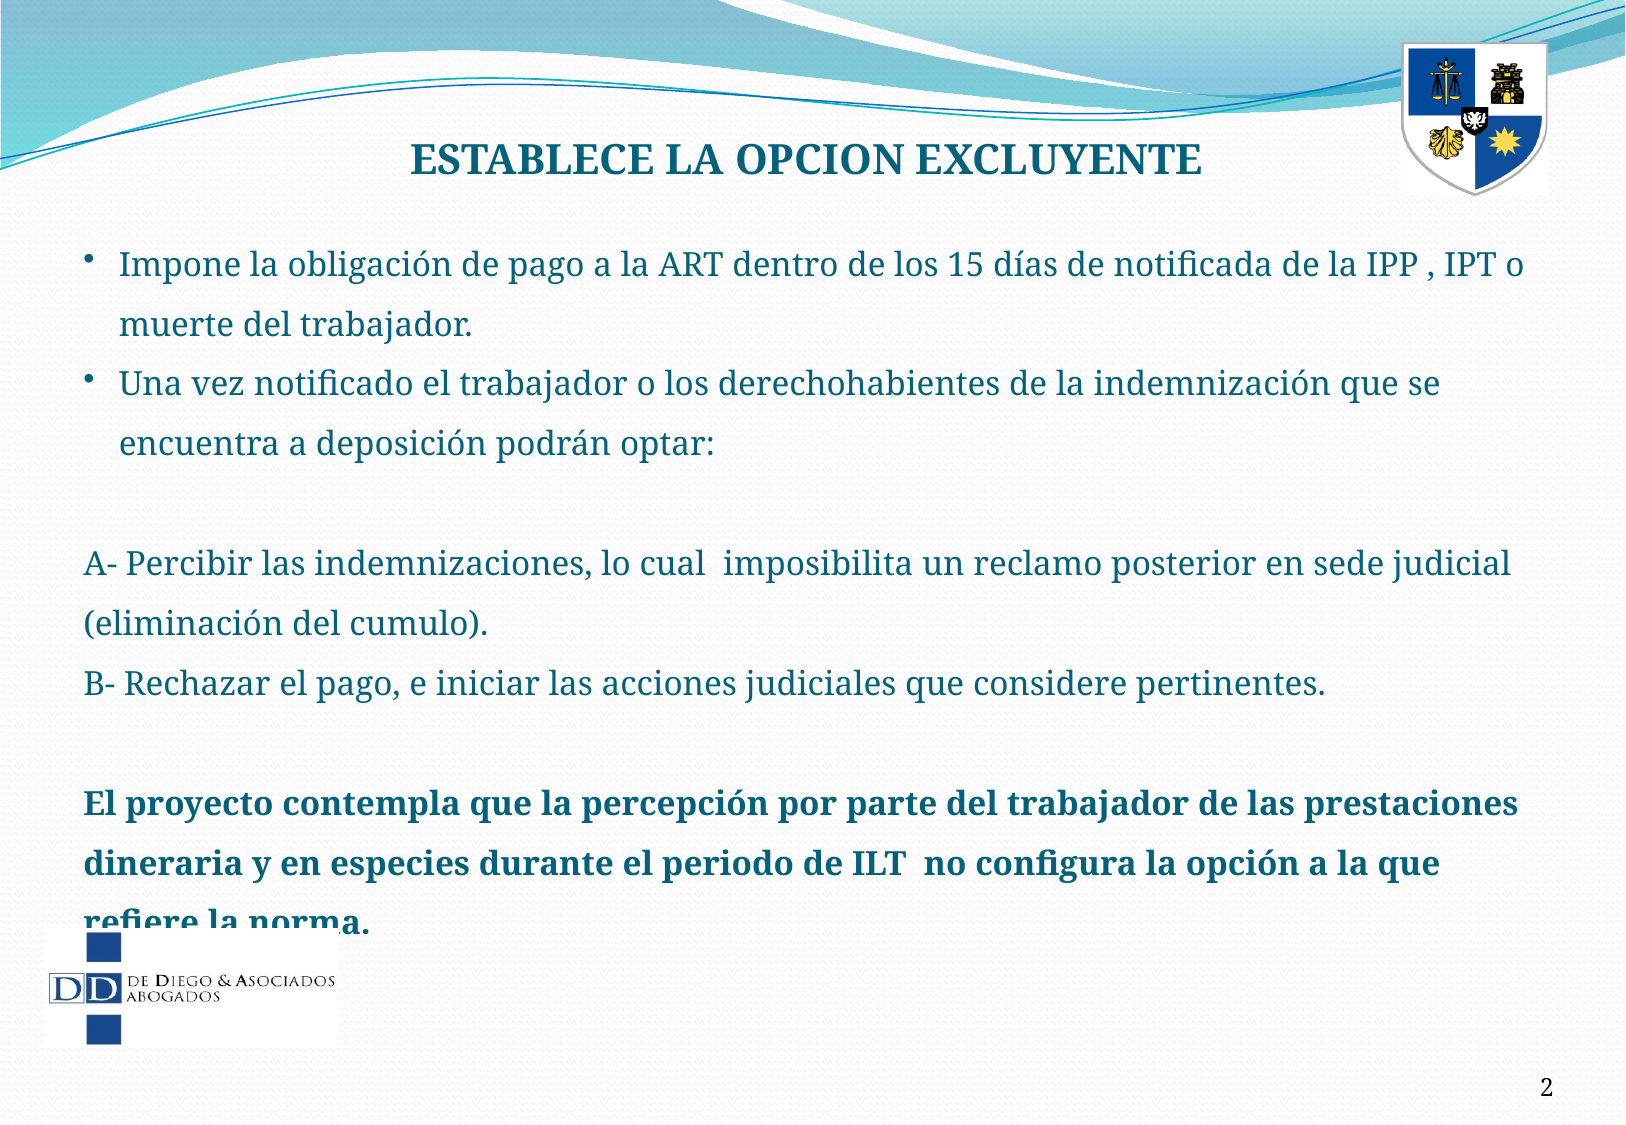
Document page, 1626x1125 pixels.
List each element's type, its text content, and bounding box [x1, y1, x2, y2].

text_box ESTABLECE LA OPCION EXCLUYENTE Impone la obligación de pago a la ART dentro de los 15 días de notificada de la IPP , IPT o muerte del trabajador. Una vez notificado el trabajador o los derechohabientes de la indemnización que se encuentra a deposición podrán optar: A- Percibir las indemnizaciones, lo cual imposibilita un reclamo posterior en sede judicial (eliminación del cumulo). B- Rechazar el pago, e iniciar las acciones judiciales que considere pertinentes. El proyecto contempla que la percepción por parte del trabajador de las prestaciones dineraria y en especies durante el periodo de ILT no configura la opción a la que refiere la norma. [68, 25, 1545, 1039]
picture [1400, 42, 1548, 197]
text_box 2 [1473, 1064, 1569, 1109]
picture [44, 928, 340, 1048]
